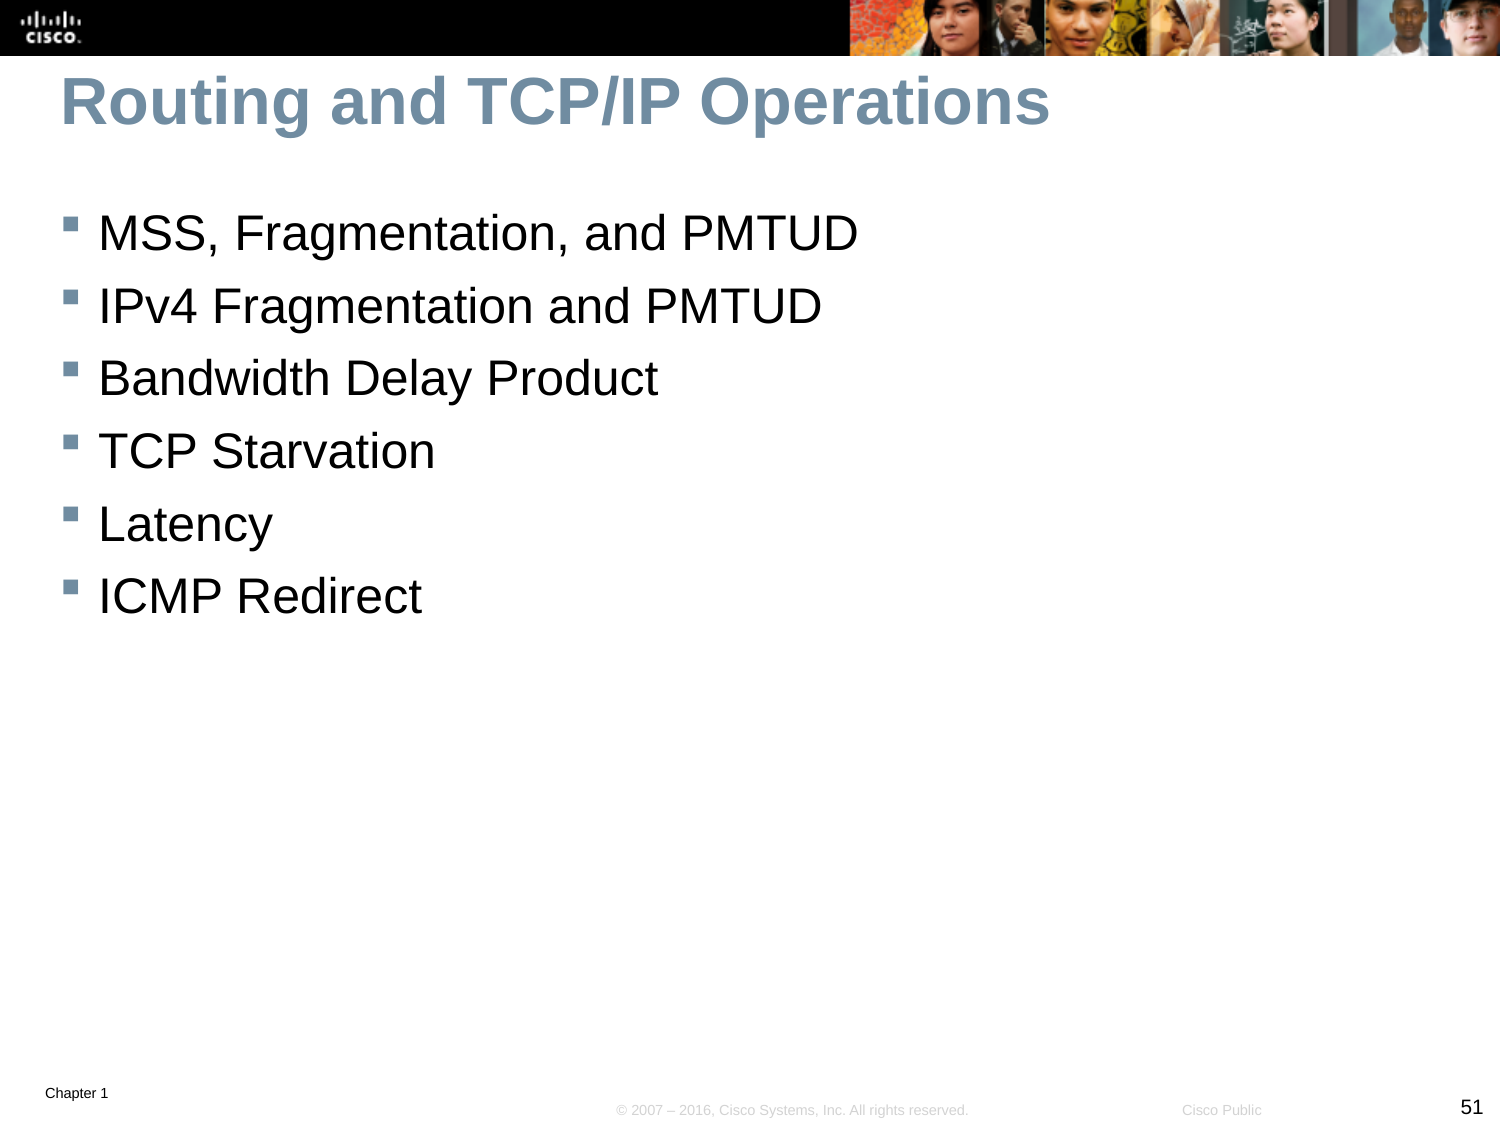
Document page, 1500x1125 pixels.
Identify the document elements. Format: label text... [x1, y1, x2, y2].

list MSS, Fragmentation, and PMTUD IPv4 Fragmentation and PMTUD Bandwidth Delay Product TCP Starvation Latency ICMP Redirect [45, 193, 1444, 1037]
picture [0, 0, 1500, 56]
title Routing and TCP/IP Operations [45, 59, 1444, 182]
